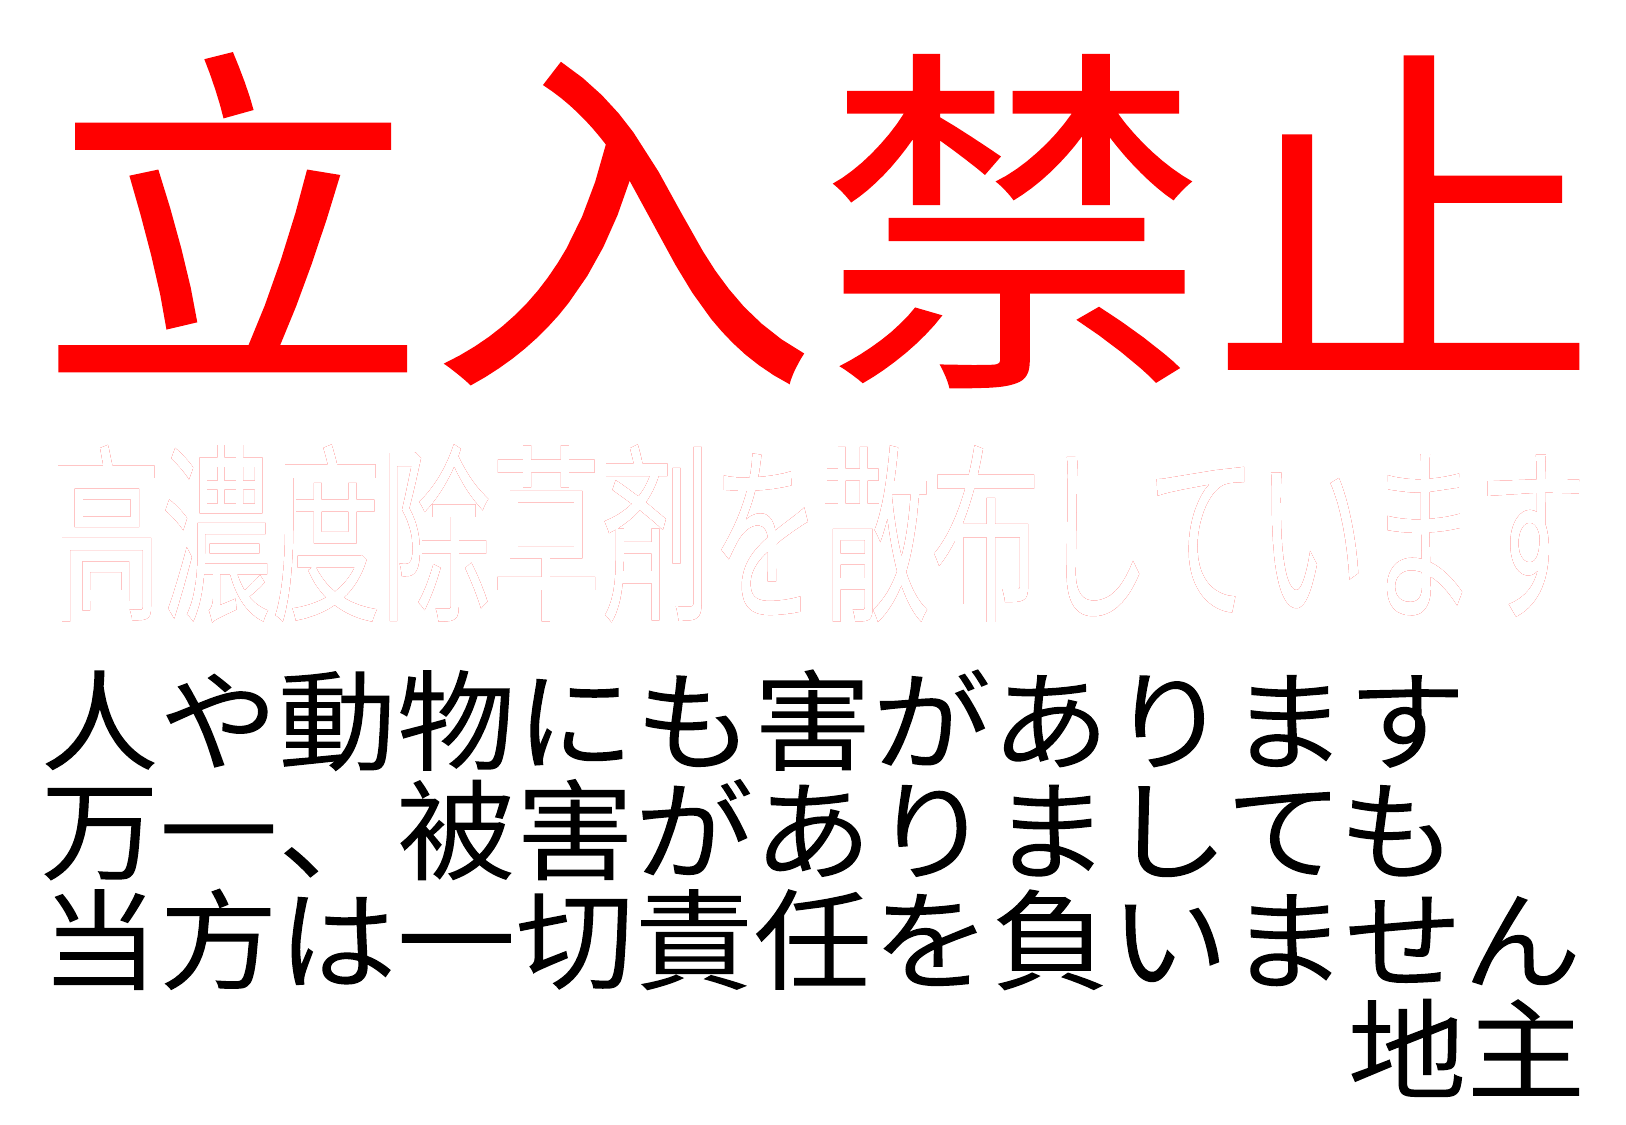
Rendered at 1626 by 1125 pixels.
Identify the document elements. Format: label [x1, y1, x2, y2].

text_box [43, 51, 1580, 1098]
